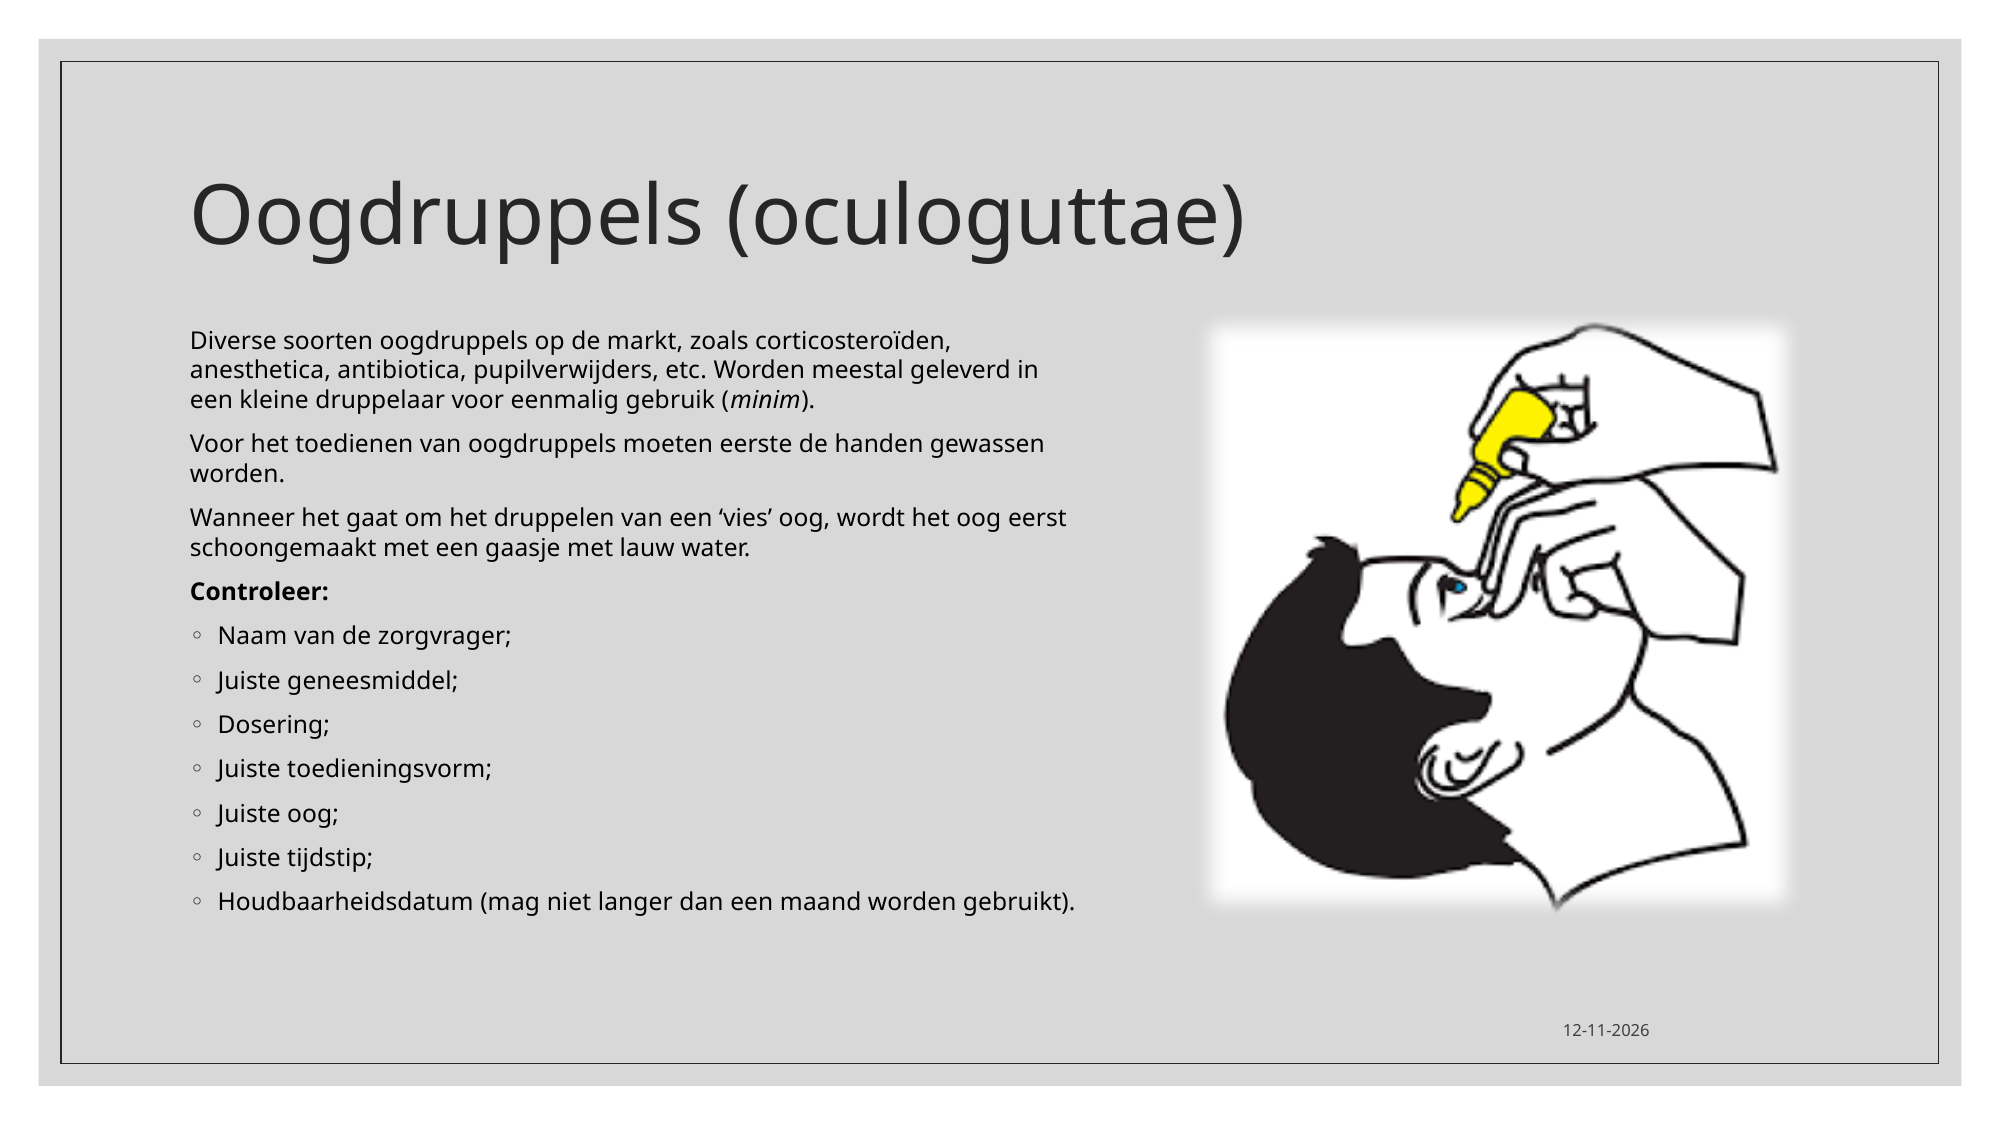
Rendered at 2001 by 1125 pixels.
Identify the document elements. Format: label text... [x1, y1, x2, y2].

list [1190, 306, 1806, 922]
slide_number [1190, 990, 1665, 1050]
list Diverse soorten oogdruppels op de markt, zoals corticosteroïden, anesthetica, antibiotica, pupilverwijders, etc. Worden meestal geleverd in een kleine druppelaar voor eenmalig gebruik (minim). Voor het toedienen van oogdruppels moeten eerste de handen gewassen worden. Wanneer het gaat om het druppelen van een ‘vies’ oog, wordt het oog eerst schoongemaakt met een gaasje met lauw water. Controleer: Naam van de zorgvrager; Juiste geneesmiddel; Dosering; Juiste toedieningsvorm; Juiste oog; Juiste tijdstip; Houdbaarheidsdatum (mag niet langer dan een maand worden gebruikt). [174, 317, 1097, 960]
title Oogdruppels (oculoguttae) [174, 105, 1825, 331]
